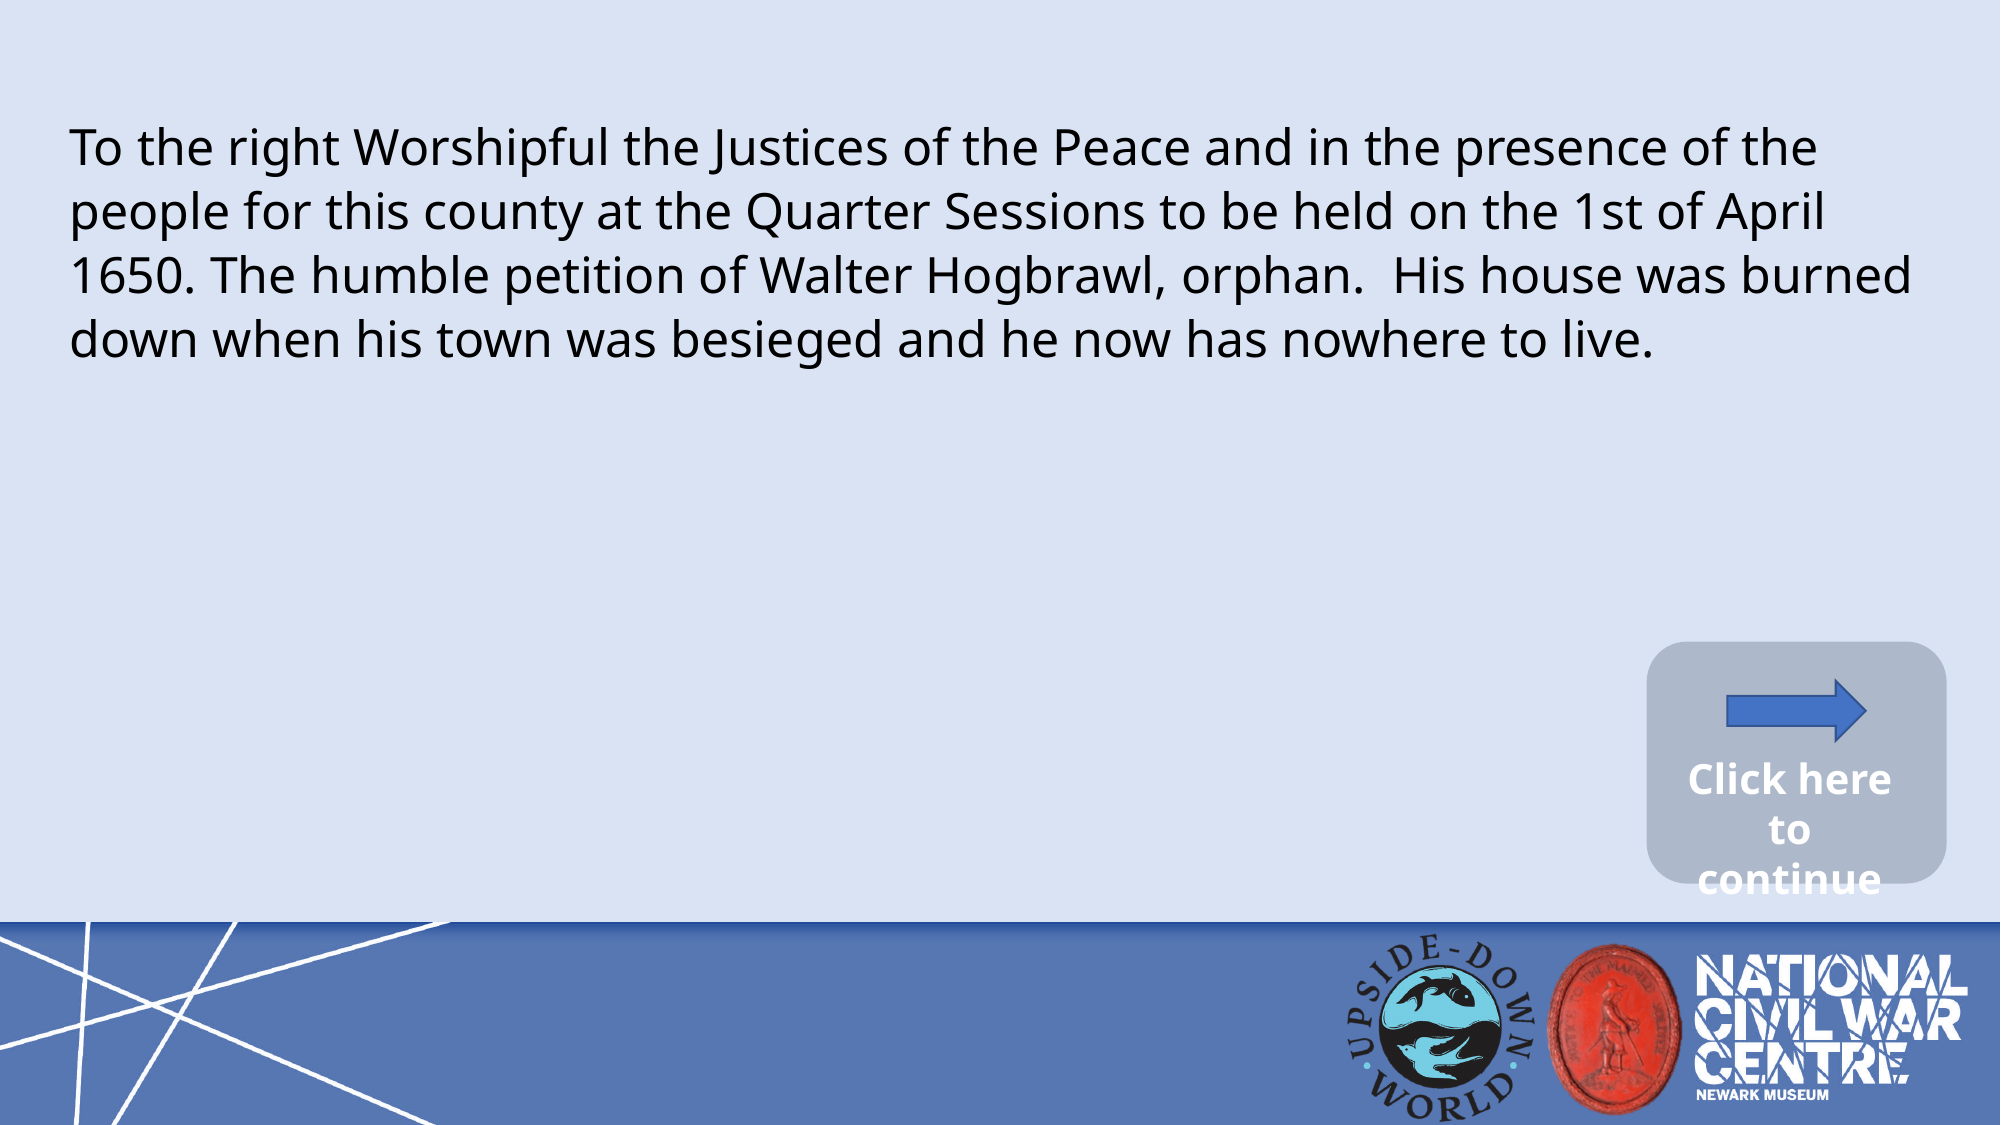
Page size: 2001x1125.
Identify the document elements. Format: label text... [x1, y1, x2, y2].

picture [0, 922, 2000, 1125]
text_box [1646, 608, 1988, 922]
text_box To the right Worshipful the Justices of the Peace and in the presence of the people for this county at the Quarter Sessions to be held on the 1st of April 1650. The humble petition of Walter Hogbrawl, orphan. His house was burned down when his town was besieged and he now has nowhere to live. [54, 38, 1969, 376]
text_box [1646, 641, 1947, 884]
